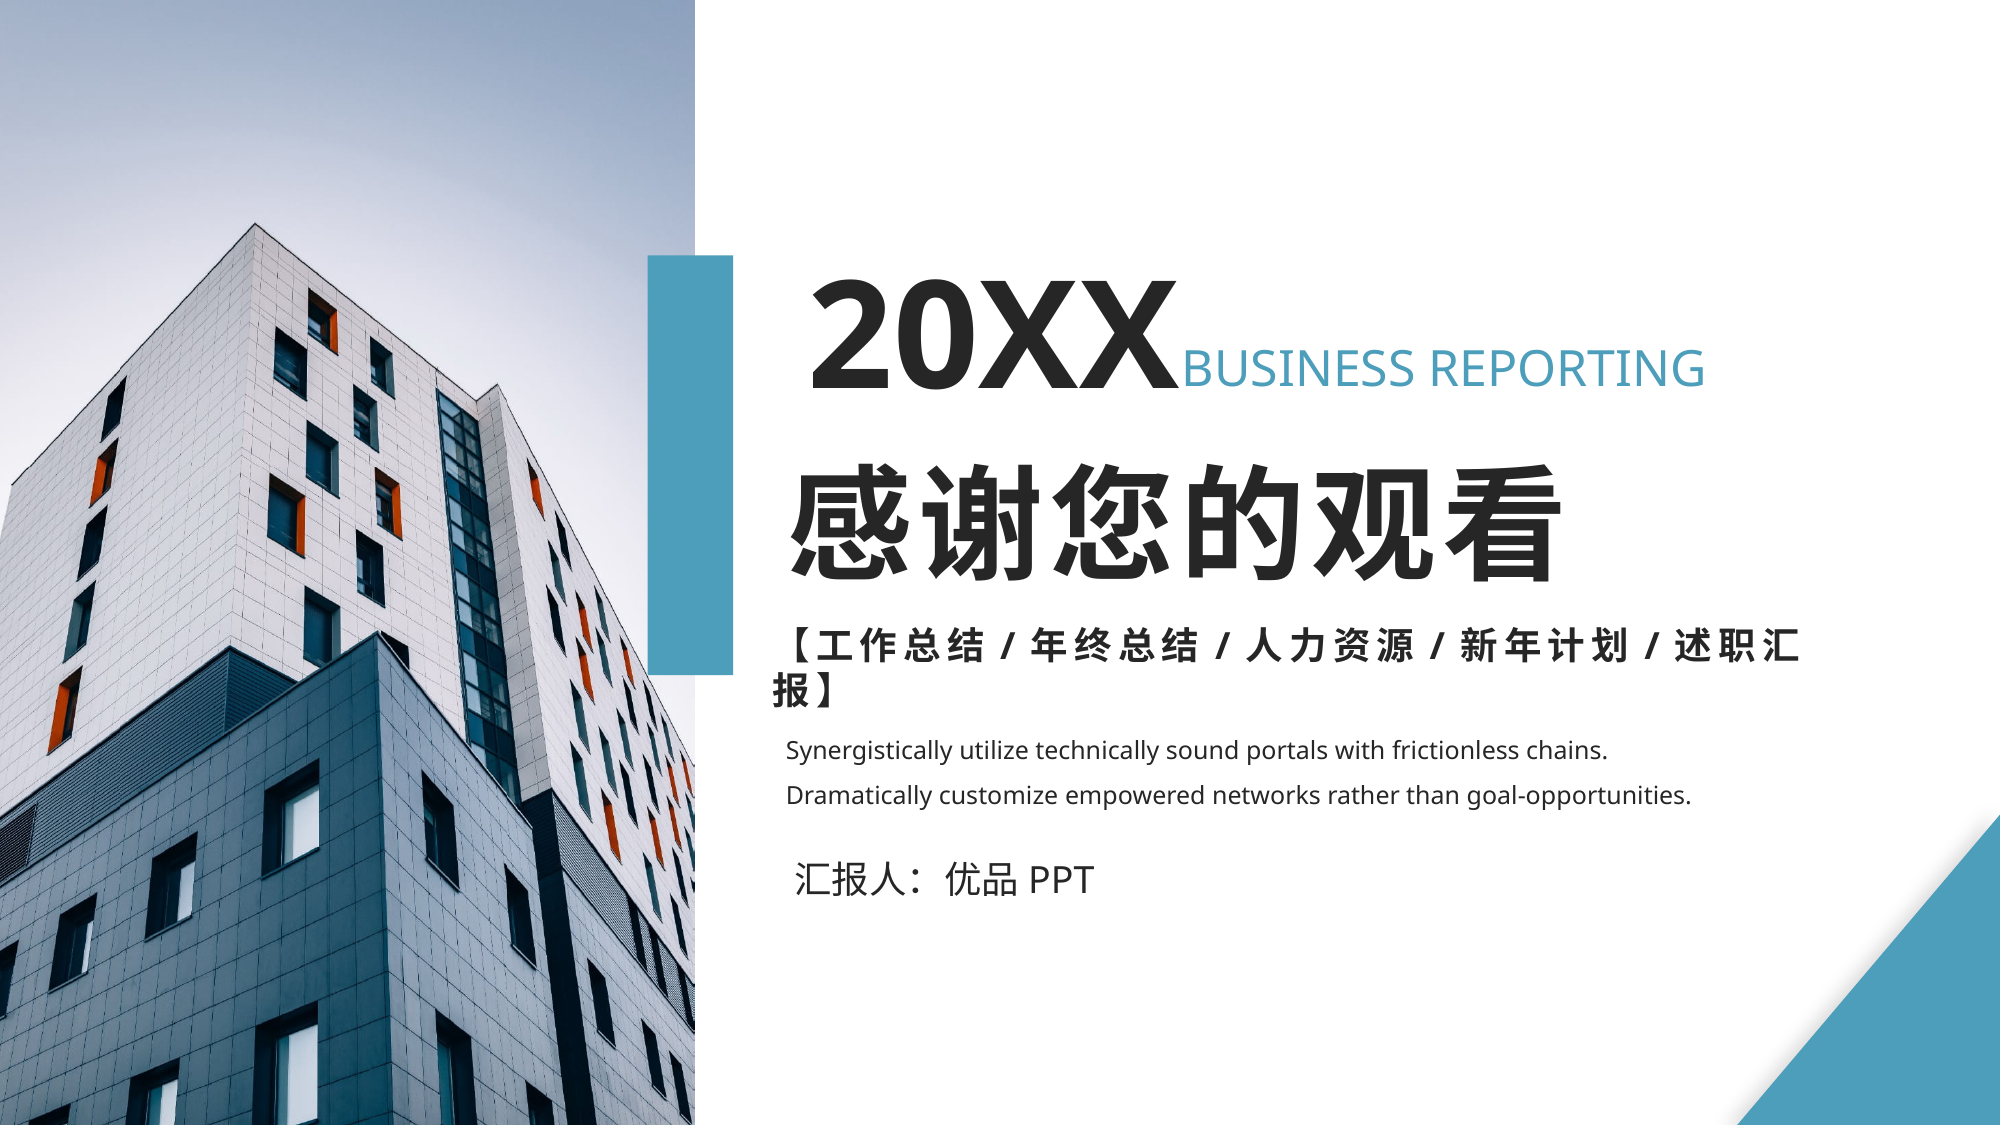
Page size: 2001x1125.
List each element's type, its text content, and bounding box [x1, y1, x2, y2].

text_box [1735, 812, 2000, 1125]
text_box 20XX [792, 230, 1194, 426]
picture [0, 0, 695, 1125]
text_box 感谢您的观看 [772, 437, 1835, 603]
text_box 【工作总结/年终总结/人力资源/新年计划/述职汇报】 [757, 614, 1877, 720]
text_box Synergistically utilize technically sound portals with frictionless chains. Dramatically customize empowered networks rather than goal-opportunities. [785, 720, 1719, 810]
text_box [694, 254, 734, 676]
text_box 汇报人：优品PPT [779, 849, 1123, 909]
text_box BUSINESS REPORTING [1166, 329, 1835, 404]
